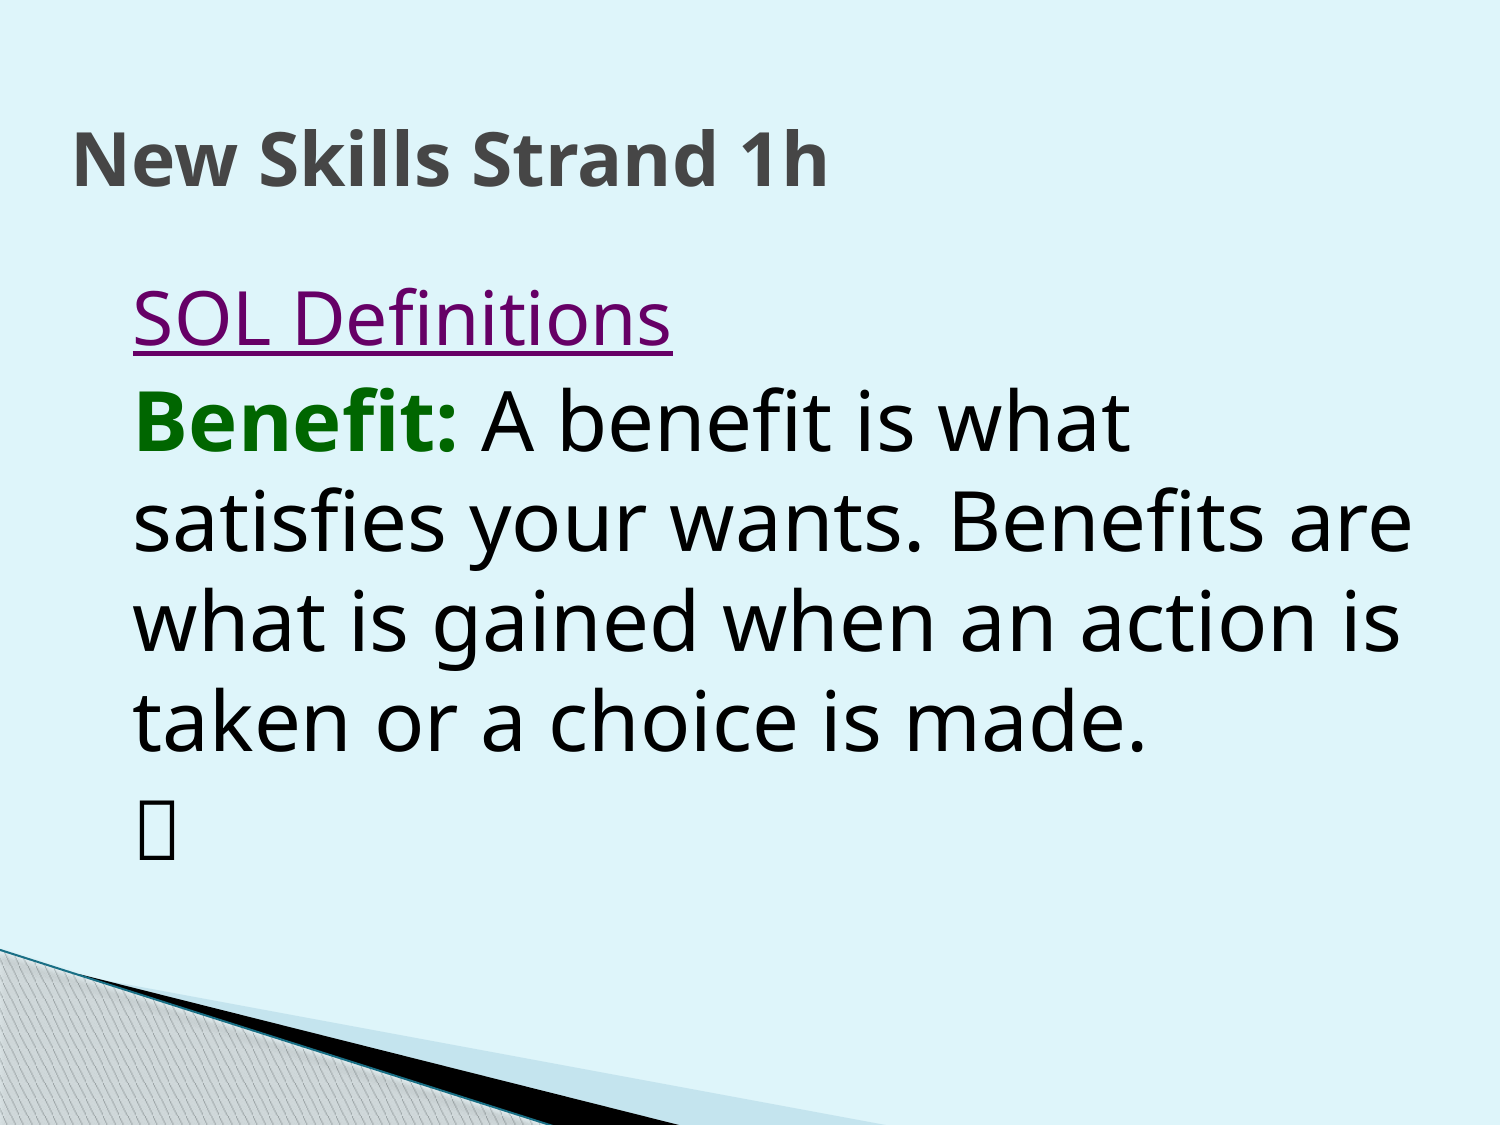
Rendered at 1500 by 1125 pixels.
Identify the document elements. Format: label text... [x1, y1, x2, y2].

title New Skills Strand 1h [55, 62, 1406, 250]
list SOL Definitions Benefit: A benefit is what satisfies your wants. Benefits are what is gained when an action is taken or a choice is made.  [99, 262, 1450, 1005]
